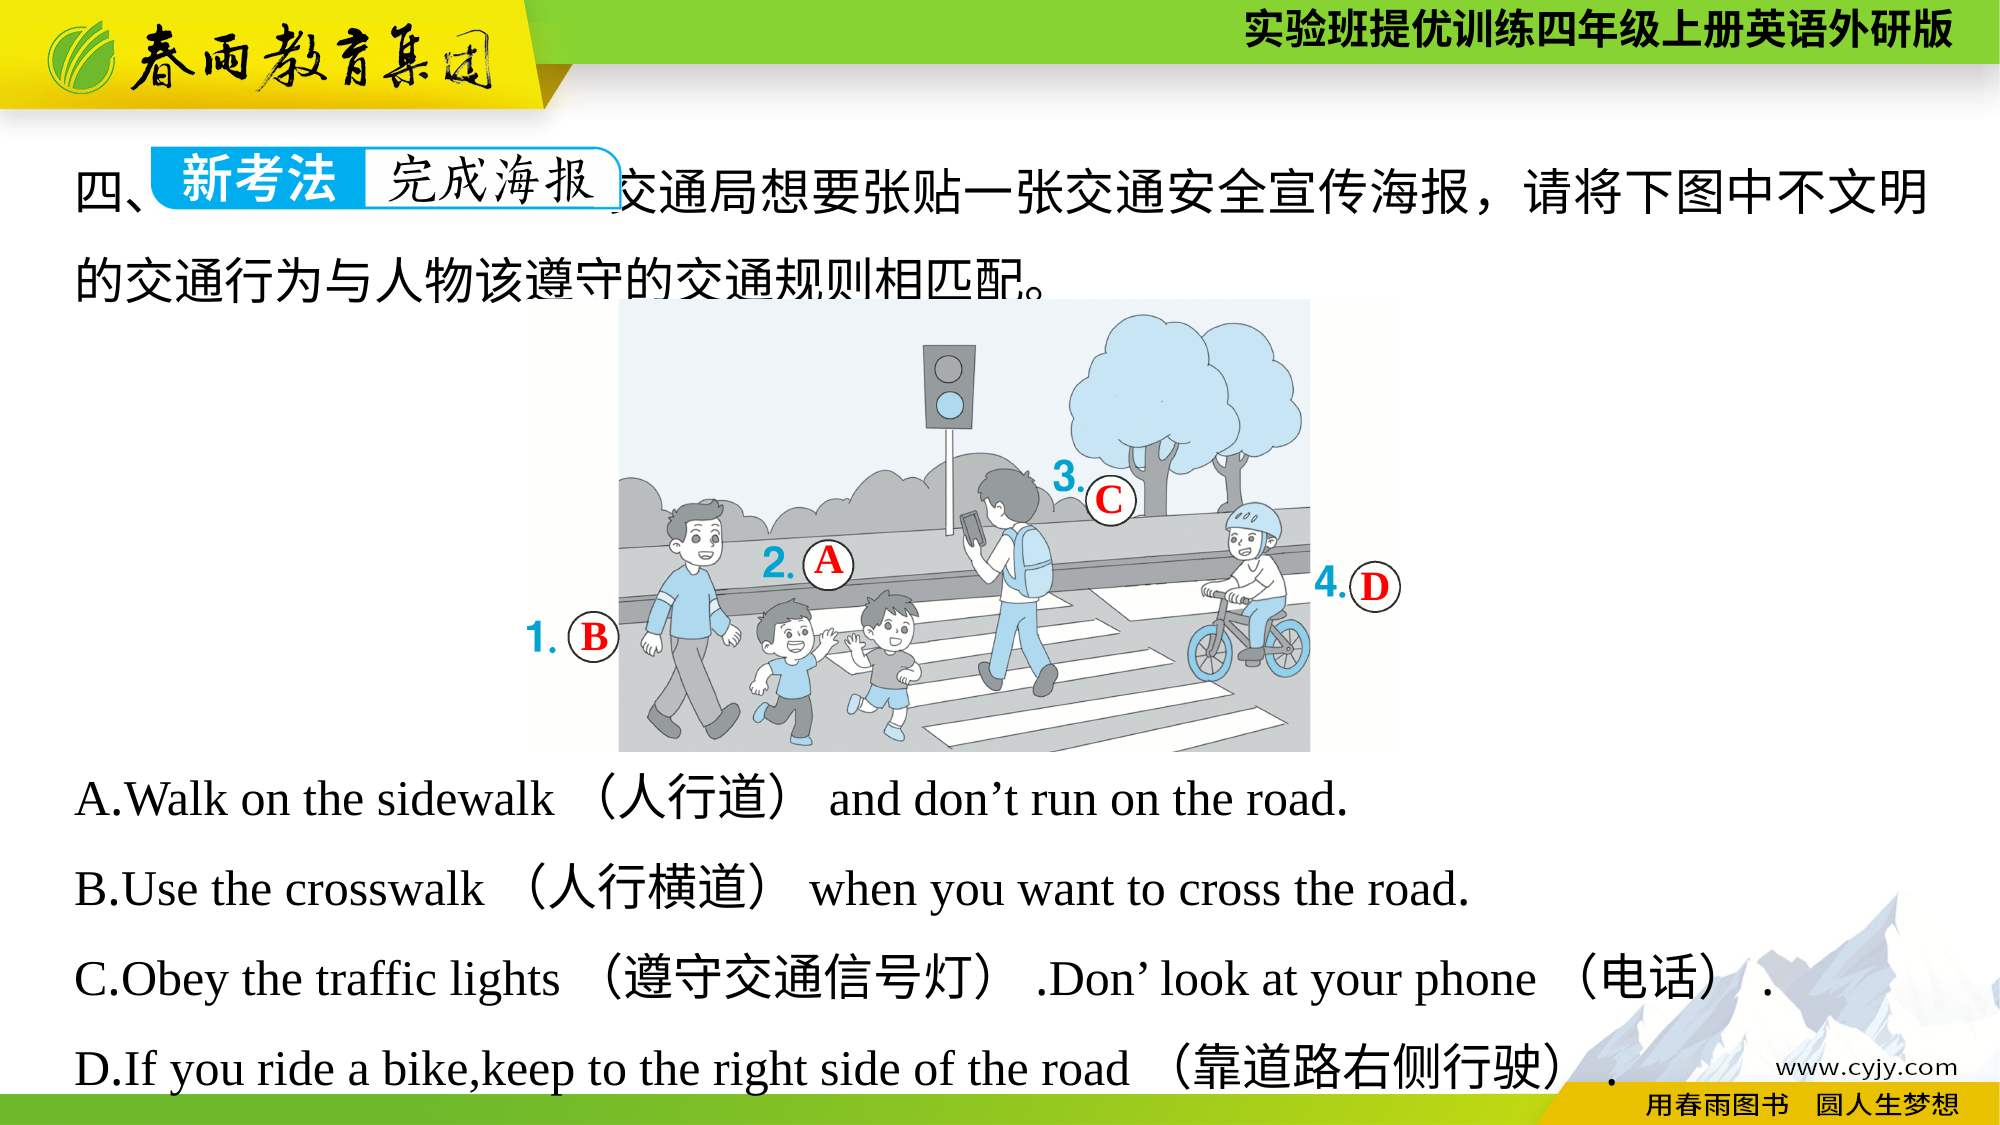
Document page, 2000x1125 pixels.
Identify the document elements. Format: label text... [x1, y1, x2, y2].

text_box A.Walk on the sidewalk（人行道）and don’t run on the road. B.Use the crosswalk（人行横道）when you want to cross the road. C.Obey the traffic lights（遵守交通信号灯）.Don’ look at your phone（电话）. D.If you ride a bike,keep to the right side of the road（靠道路右侧行驶）. [59, 727, 1944, 1103]
list 四、 交通局想要张贴一张交通安全宣传海报，请将下图中不文明的交通行为与人物该遵守的交通规则相匹配。 [59, 122, 1944, 308]
picture [0, 0, 2000, 1125]
